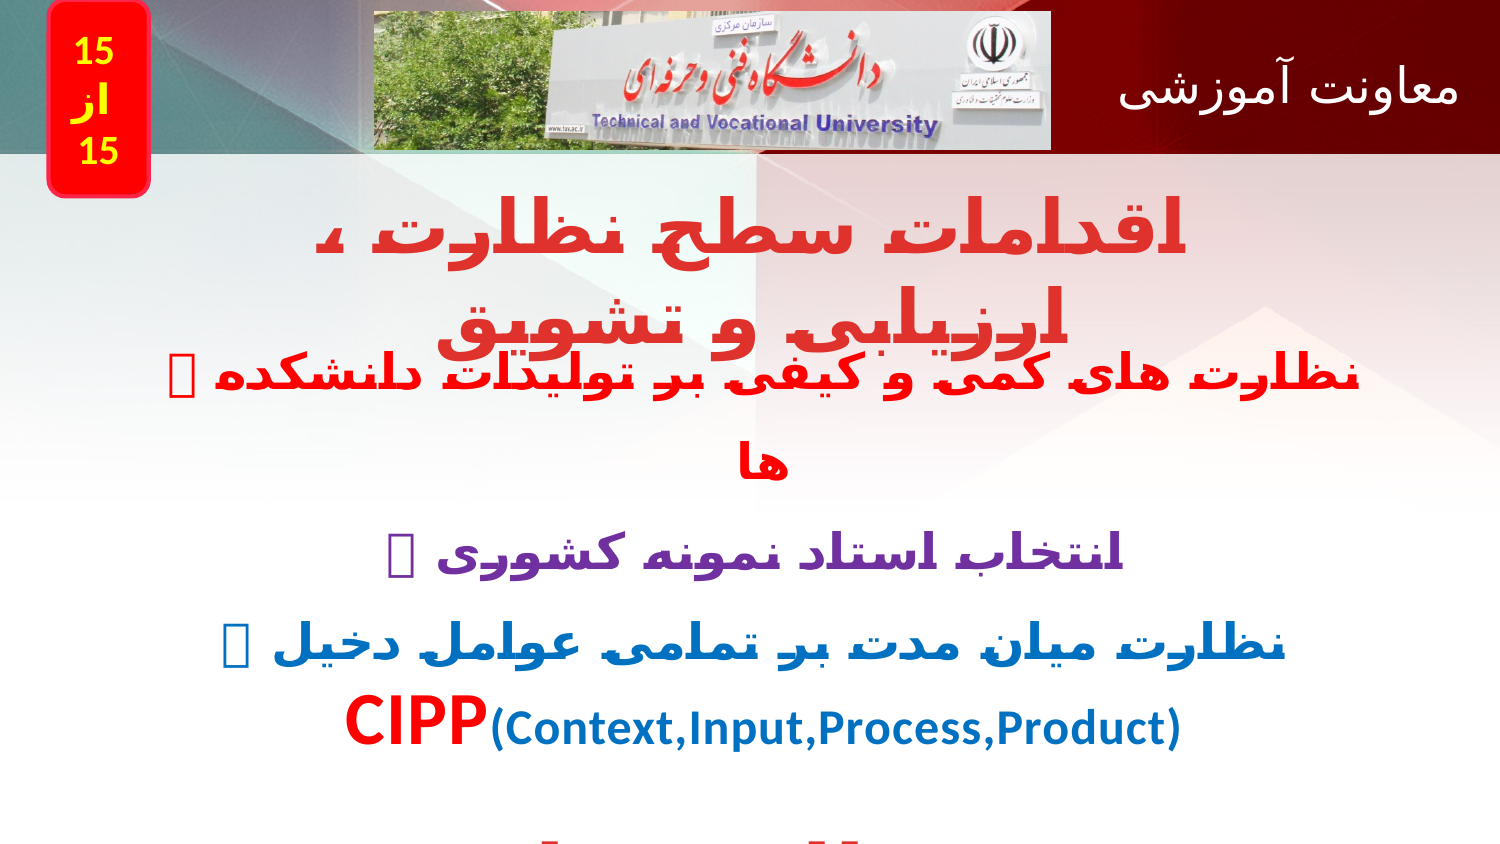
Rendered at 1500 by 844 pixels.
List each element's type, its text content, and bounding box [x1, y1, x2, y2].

picture [0, 0, 1500, 844]
text_box 15 از 15 [46, 0, 151, 199]
text_box اقدامات سطح نظارت ، ارزیابی و تشویق [173, 171, 1330, 302]
title معاونت آموزشی [1100, 21, 1477, 147]
text_box  نظارت های کمی و کیفی بر تولیدات دانشکده ها  انتخاب استاد نمونه کشوری  نظارت میان مدت بر تمامی عوامل دخیل CIPP(Context,Input,Process,Product)  چالش ها [148, 302, 1380, 844]
